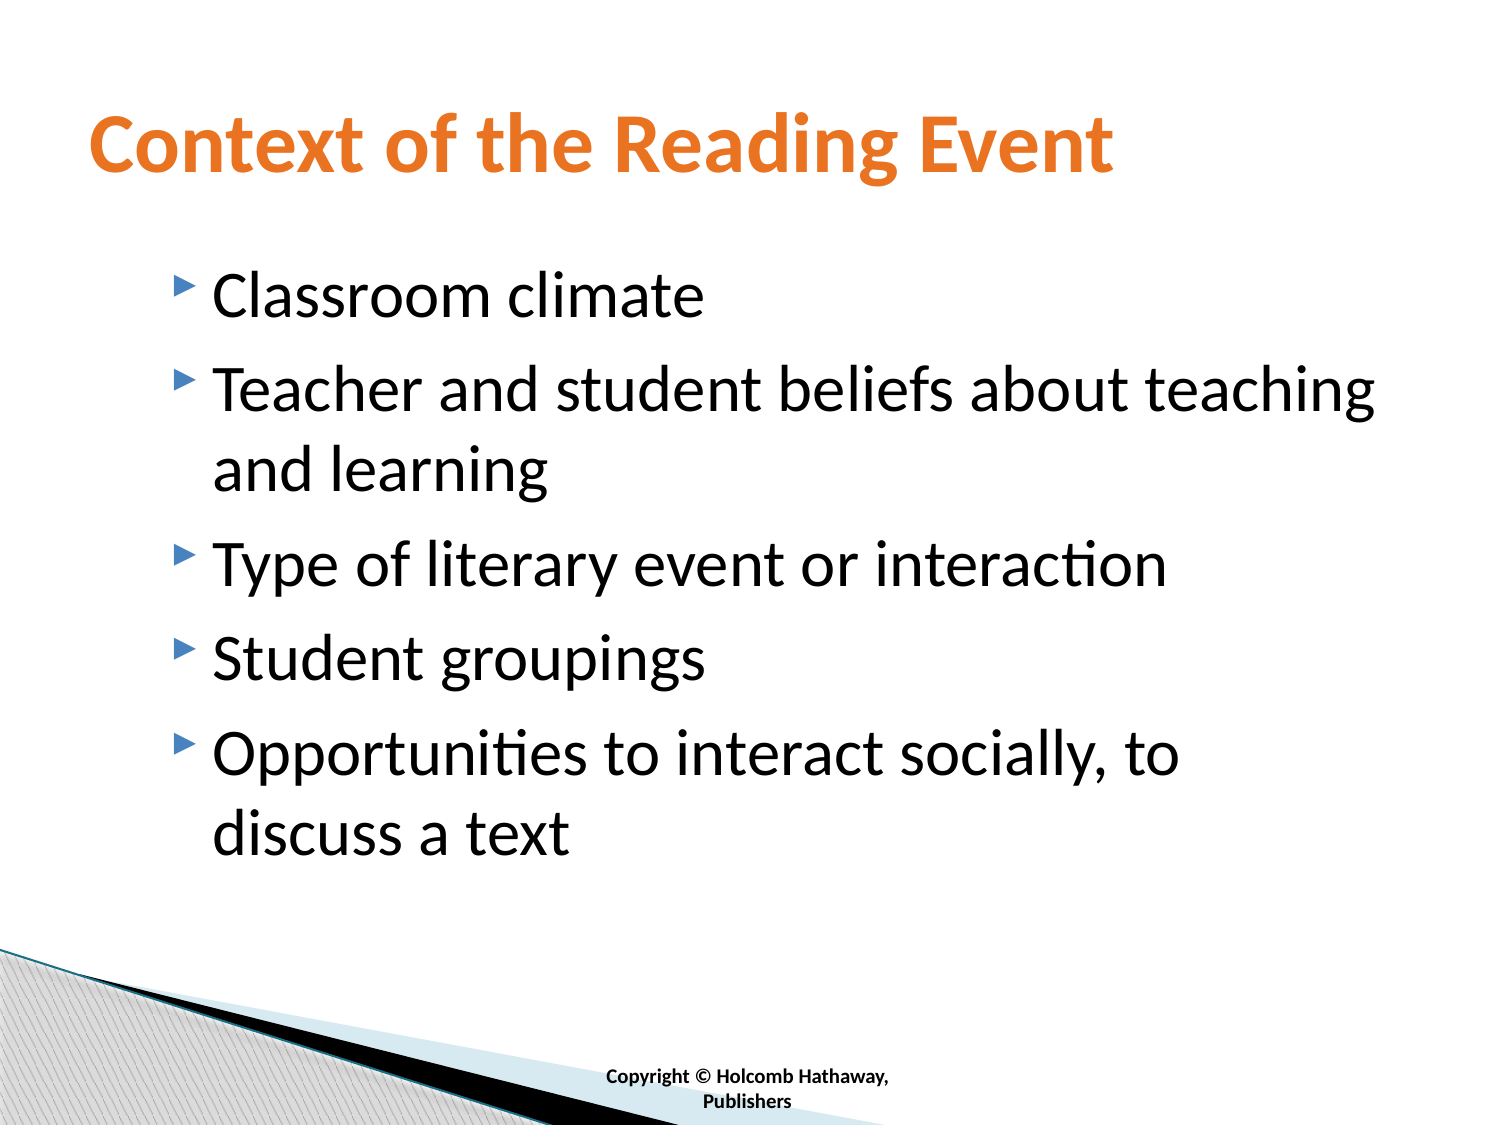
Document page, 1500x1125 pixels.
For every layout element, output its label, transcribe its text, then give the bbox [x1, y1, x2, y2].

list Classroom climate Teacher and student beliefs about teaching and learning Type of literary event or interaction Student groupings Opportunities to interact socially, to discuss a text [137, 243, 1400, 986]
footer Copyright © Holcomb Hathaway, Publishers [0, 1051, 1500, 1125]
title Context of the Reading Event [75, 45, 1425, 233]
